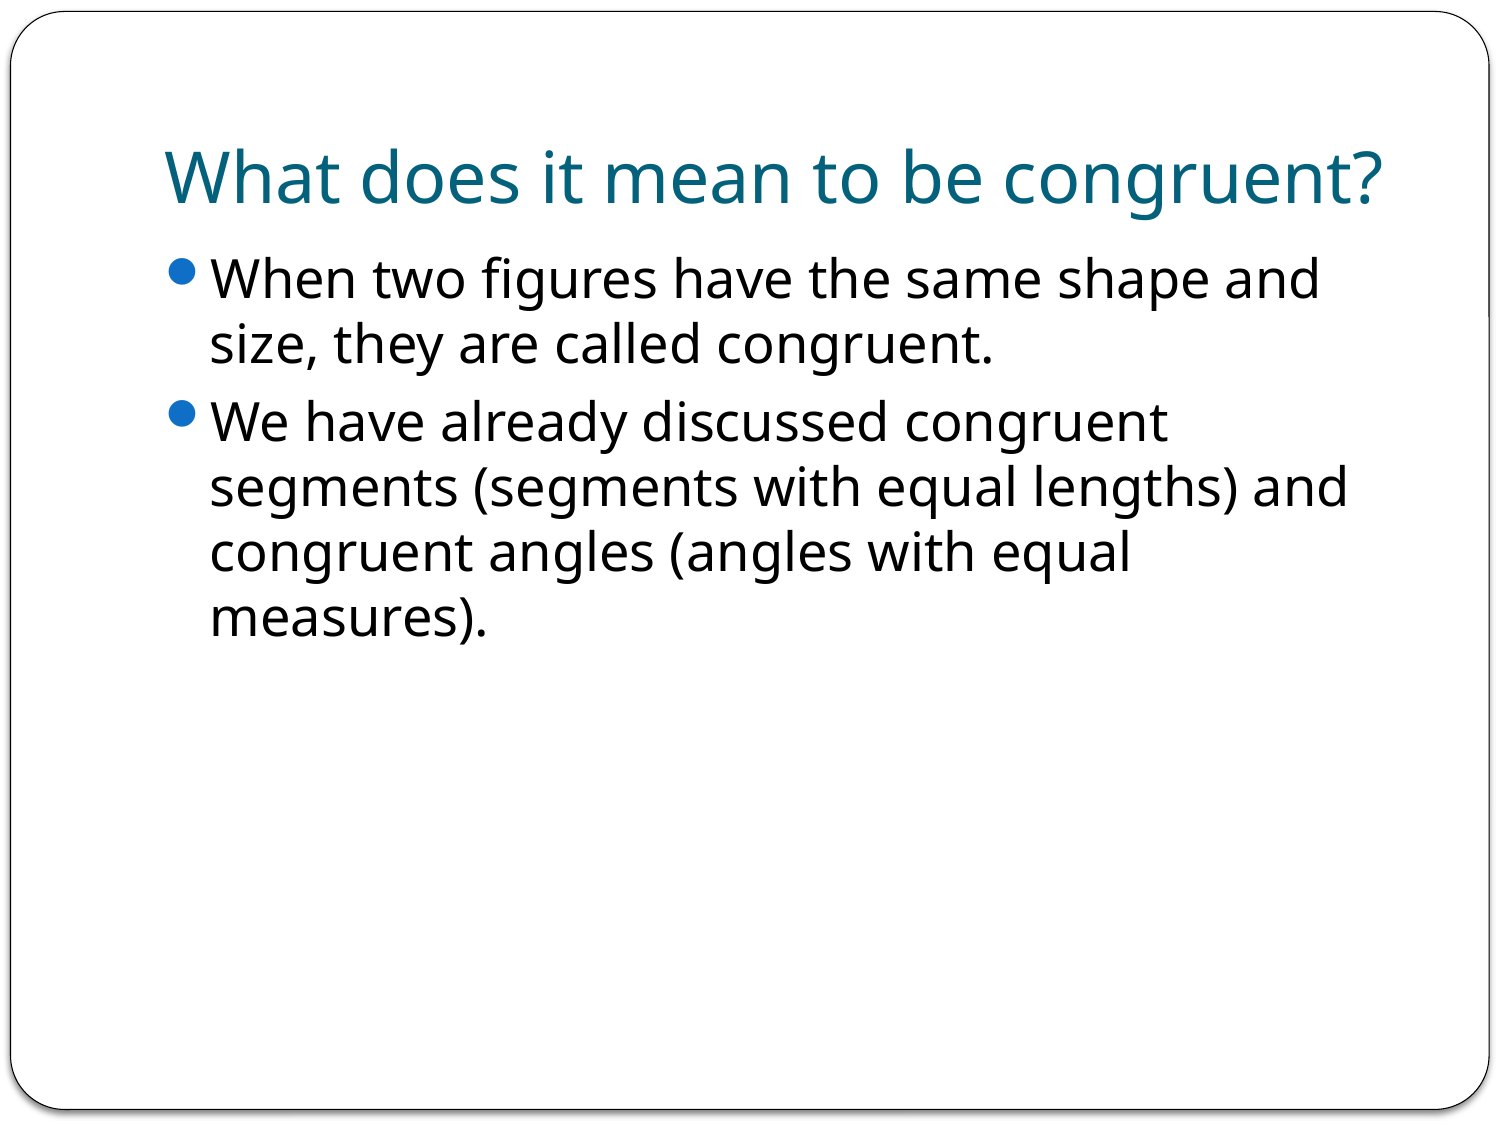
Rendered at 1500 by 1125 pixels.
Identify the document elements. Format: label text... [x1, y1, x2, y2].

list When two figures have the same shape and size, they are called congruent. We have already discussed congruent segments (segments with equal lengths) and congruent angles (angles with equal measures). [150, 237, 1425, 988]
title What does it mean to be congruent? [150, 45, 1425, 233]
